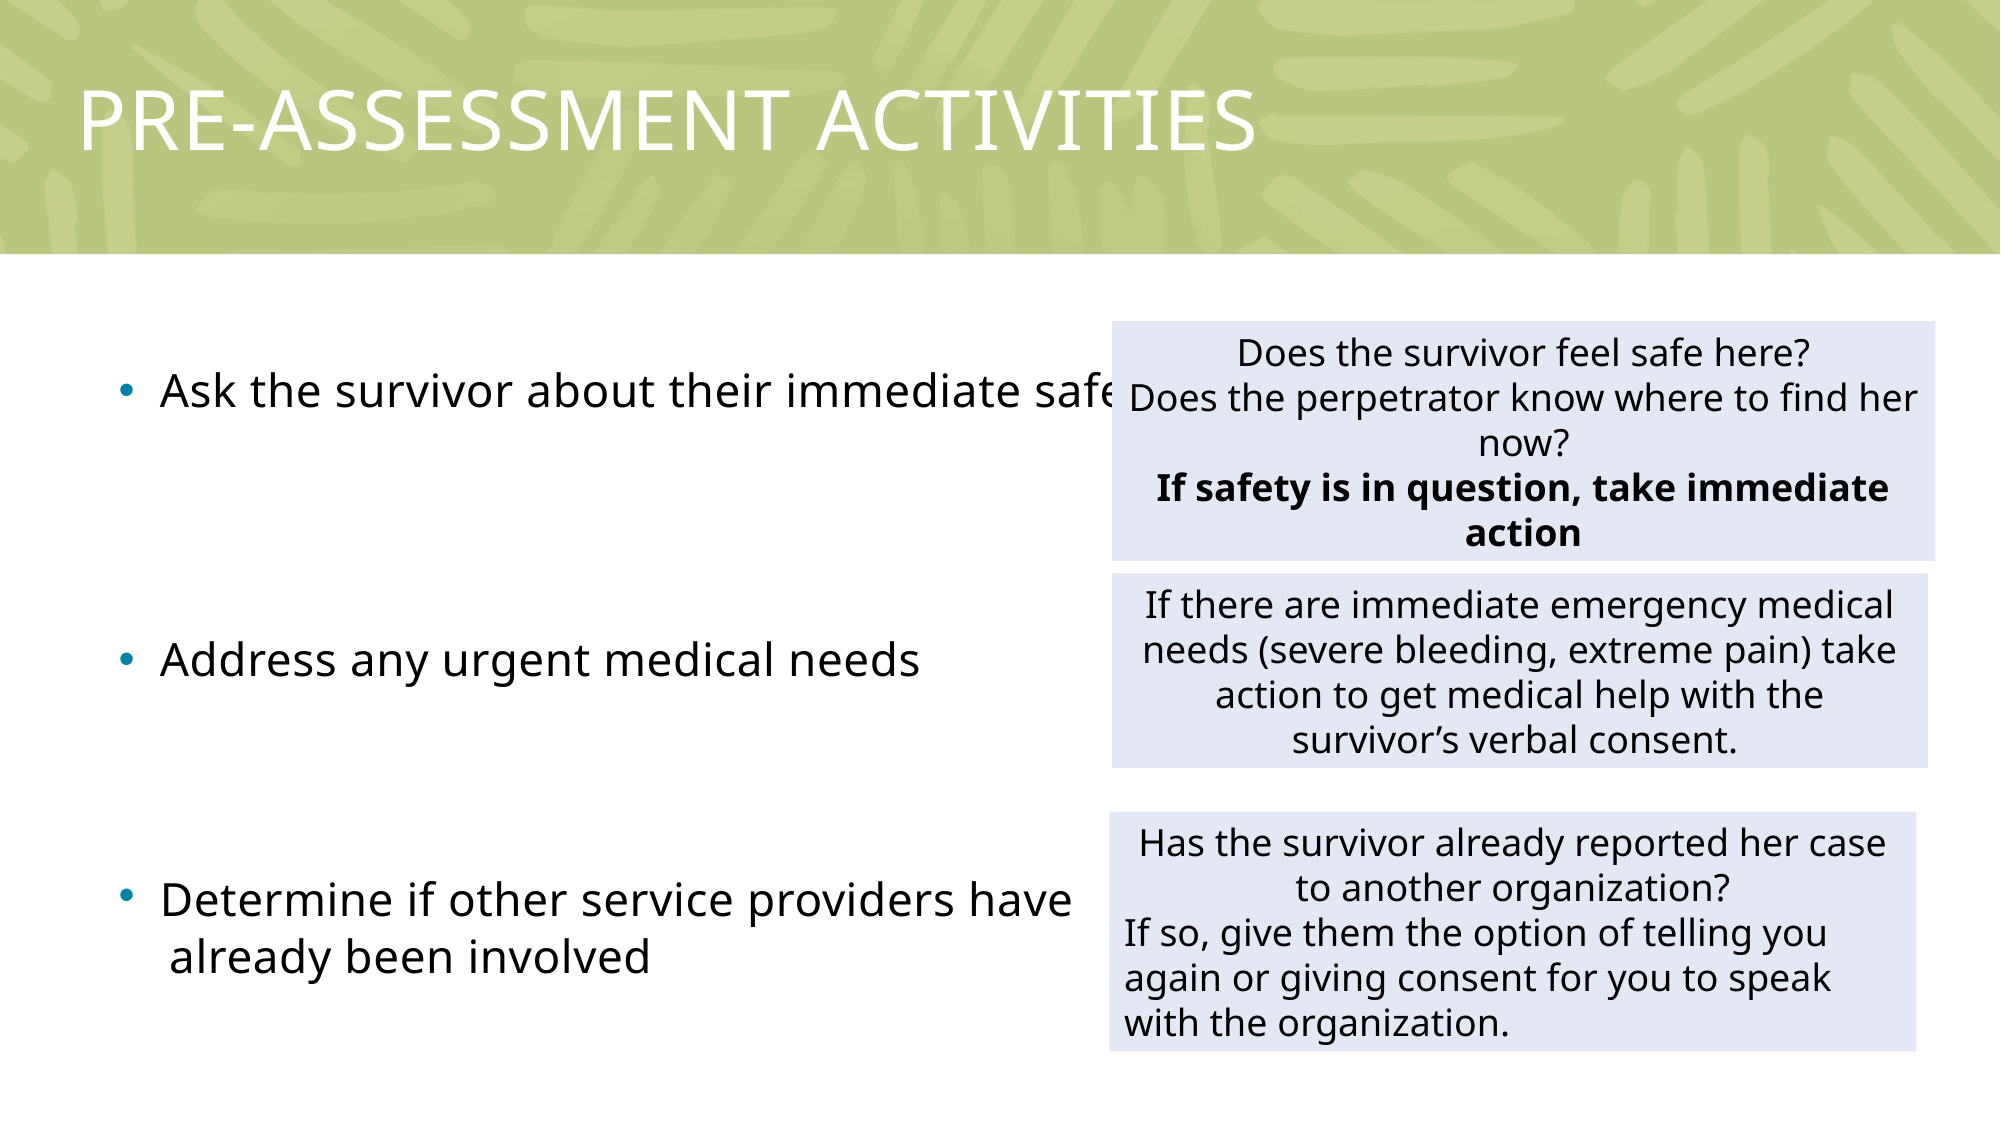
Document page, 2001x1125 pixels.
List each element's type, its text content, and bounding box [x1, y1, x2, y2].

text_box If there are immediate emergency medical needs (severe bleeding, extreme pain) take action to get medical help with the survivor’s verbal consent. [1112, 573, 1928, 769]
title Pre-assessment activities [61, 33, 1938, 220]
list Ask the survivor about their immediate safety Address any urgent medical needs Determine if other service providers have already been involved [110, 348, 1933, 1010]
text_box Does the survivor feel safe here? Does the perpetrator know where to find her now? If safety is in question, take immediate action [1112, 321, 1936, 561]
picture [0, 0, 2000, 1125]
text_box Has the survivor already reported her case to another organization? If so, give them the option of telling you again or giving consent for you to speak with the organization. [1109, 811, 1917, 1052]
